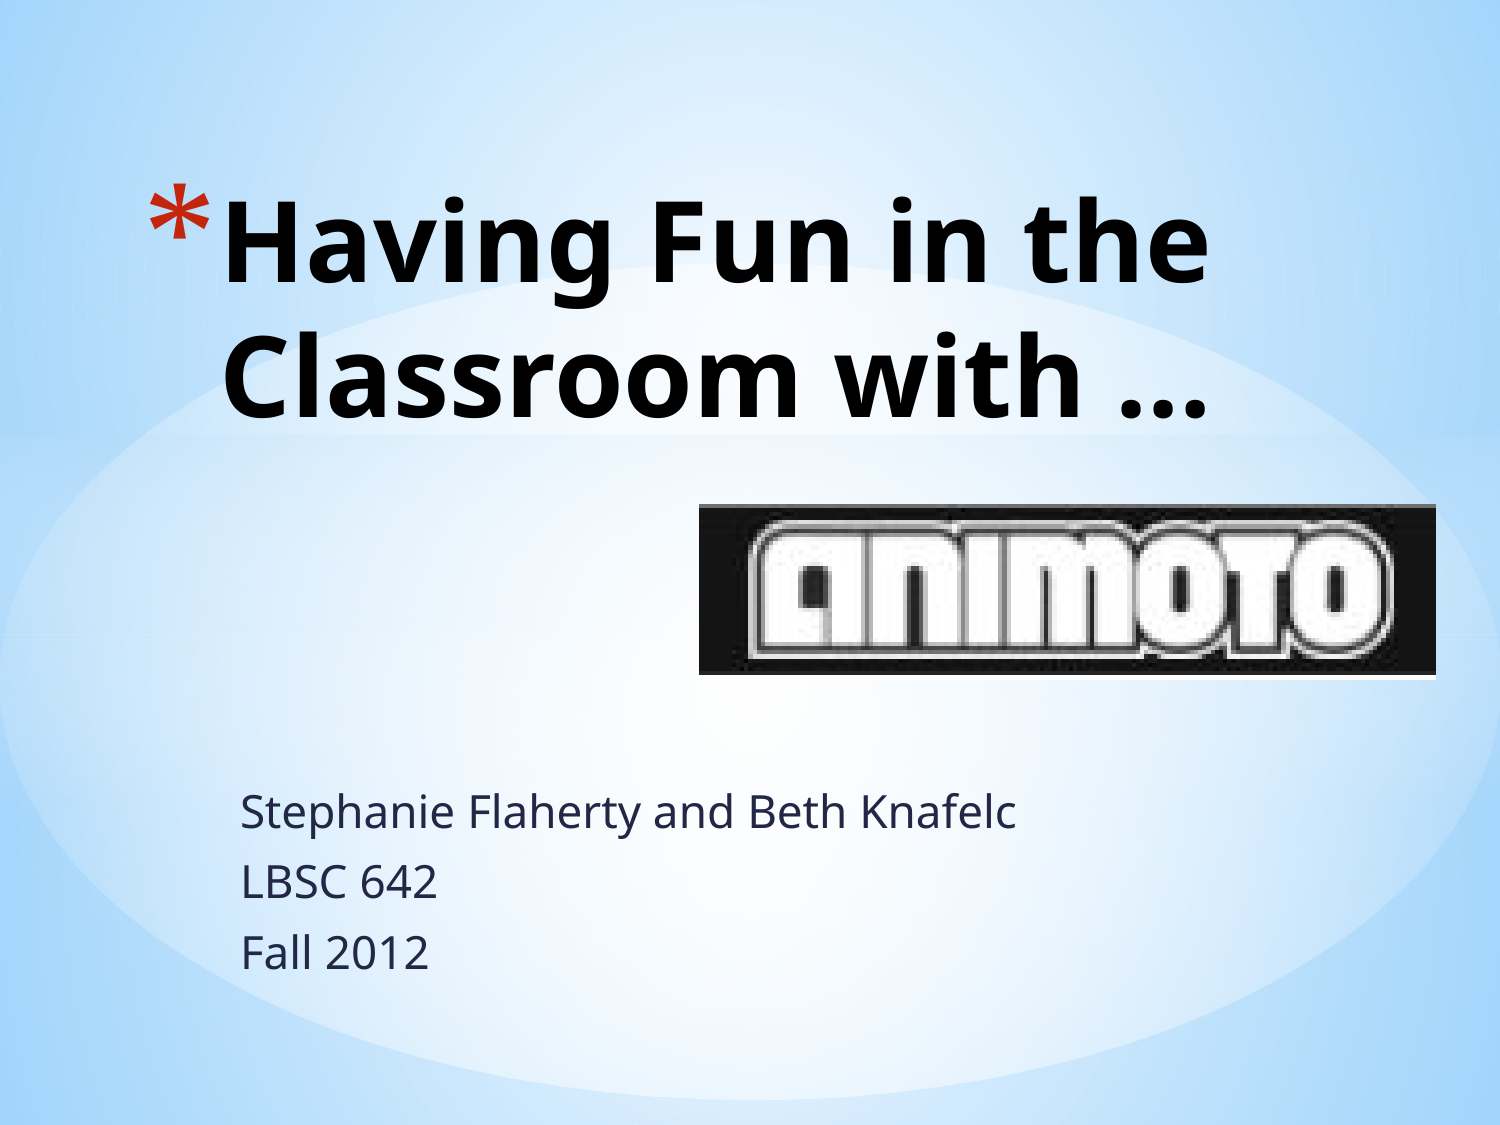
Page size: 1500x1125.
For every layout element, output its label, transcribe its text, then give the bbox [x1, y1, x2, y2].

subtitle Stephanie Flaherty and Beth Knafelc LBSC 642 Fall 2012 [225, 774, 1275, 1063]
title Having Fun in the Classroom with … [99, 162, 1238, 500]
picture [699, 504, 1436, 680]
